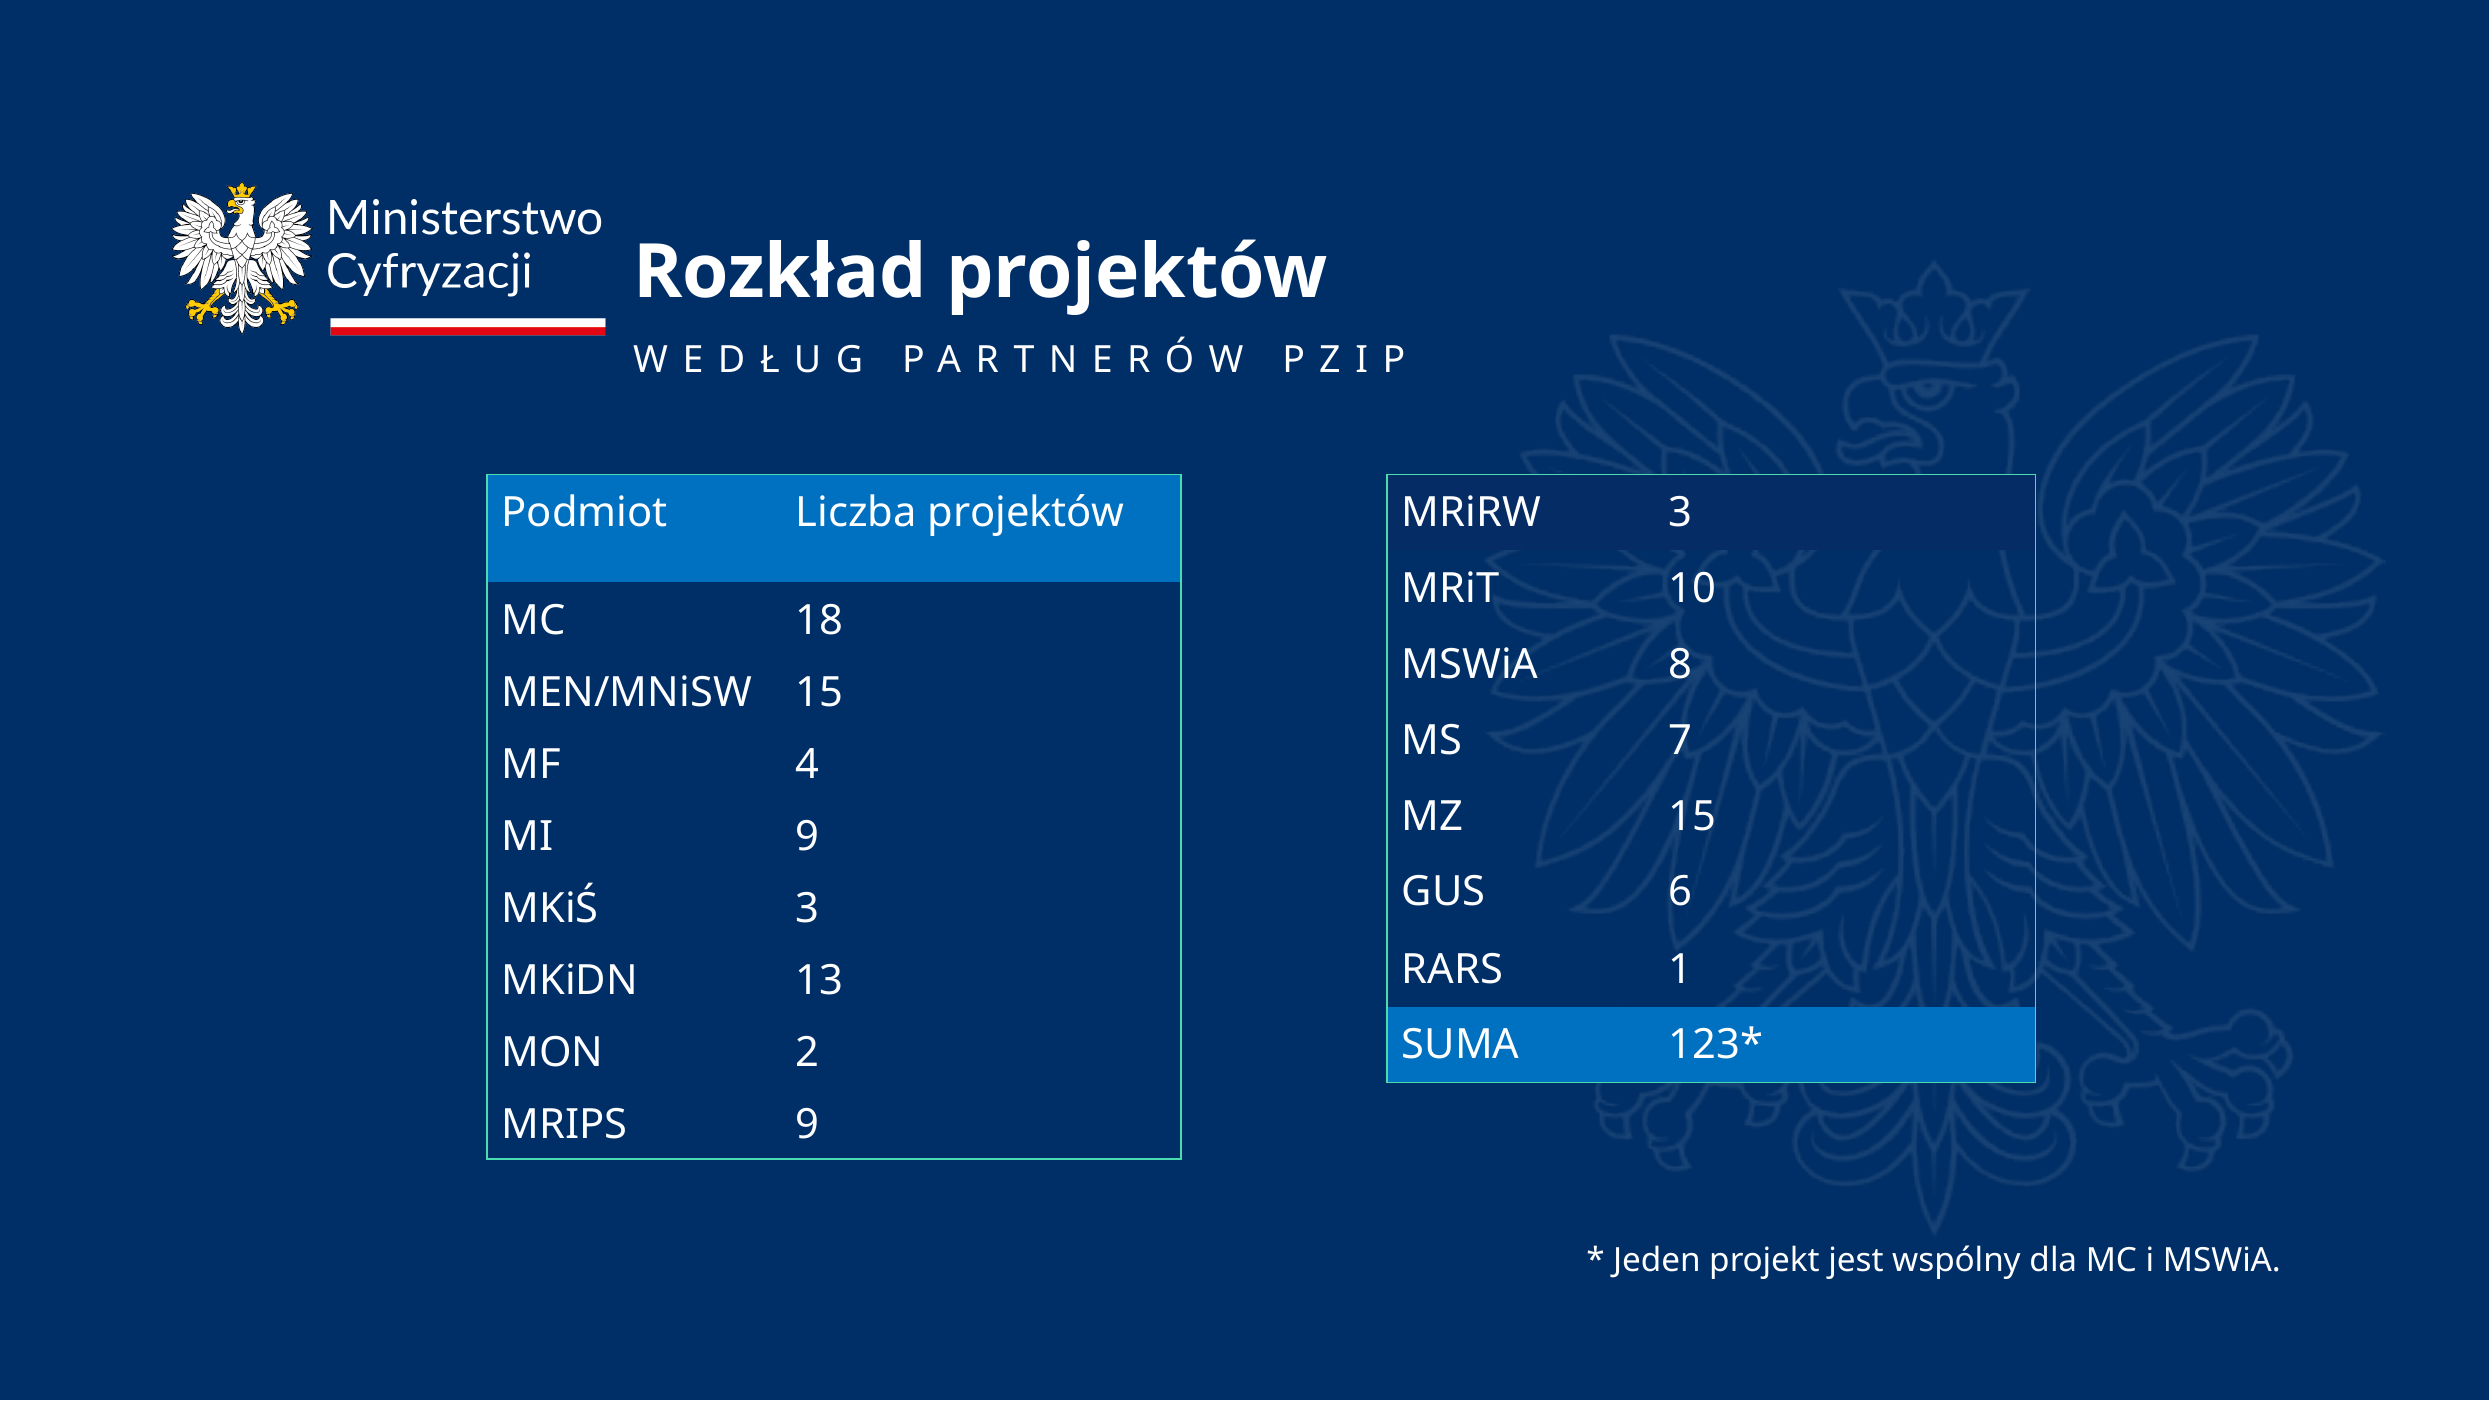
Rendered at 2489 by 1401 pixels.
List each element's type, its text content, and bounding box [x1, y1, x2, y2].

table_cell MON [488, 1015, 781, 1087]
table_header 3 [1653, 475, 2035, 550]
table_cell GUS [1388, 854, 1653, 931]
table_cell 7 [1653, 702, 2035, 778]
table_cell MI [488, 798, 781, 871]
table_header Podmiot [488, 475, 781, 582]
picture [135, 145, 641, 371]
table_cell 9 [781, 798, 1180, 871]
table_header MRiRW [1388, 475, 1653, 550]
table_cell 10 [1653, 550, 2035, 626]
table_cell 4 [781, 726, 1180, 798]
table_cell MKiŚ [488, 871, 781, 943]
table_cell 9 [781, 1087, 1180, 1158]
table_cell SUMA [1388, 1007, 1653, 1082]
picture [1484, 259, 2386, 1240]
table_cell 15 [781, 654, 1180, 726]
table_cell MF [488, 726, 781, 798]
table_cell 13 [781, 943, 1180, 1015]
table_header Liczba projektów [781, 475, 1180, 582]
table_cell MRiT [1388, 550, 1653, 626]
table_cell MKiDN [488, 943, 781, 1015]
table_cell 15 [1653, 778, 2035, 854]
table_cell 123* [1653, 1007, 2035, 1082]
table_cell 18 [781, 582, 1180, 654]
table_cell MEN/MNiSW [488, 654, 781, 726]
table_cell 8 [1653, 626, 2035, 702]
table_cell 2 [781, 1015, 1180, 1087]
table_cell MZ [1388, 778, 1653, 854]
table_cell 3 [781, 871, 1180, 943]
table_cell MC [488, 582, 781, 654]
table_cell 1 [1653, 931, 2035, 1007]
table_cell 6 [1653, 854, 2035, 931]
table_cell MSWiA [1388, 626, 1653, 702]
table_cell MS [1388, 702, 1653, 778]
title Rozkład projektów WEDŁUG PARTNERÓW PZIP [633, 443, 2268, 735]
table_cell RARS [1388, 931, 1653, 1007]
text_box * Jeden projekt jest wspólny dla MC i MSWiA. [1571, 1230, 2456, 1286]
table_cell MRIPS [488, 1087, 781, 1158]
